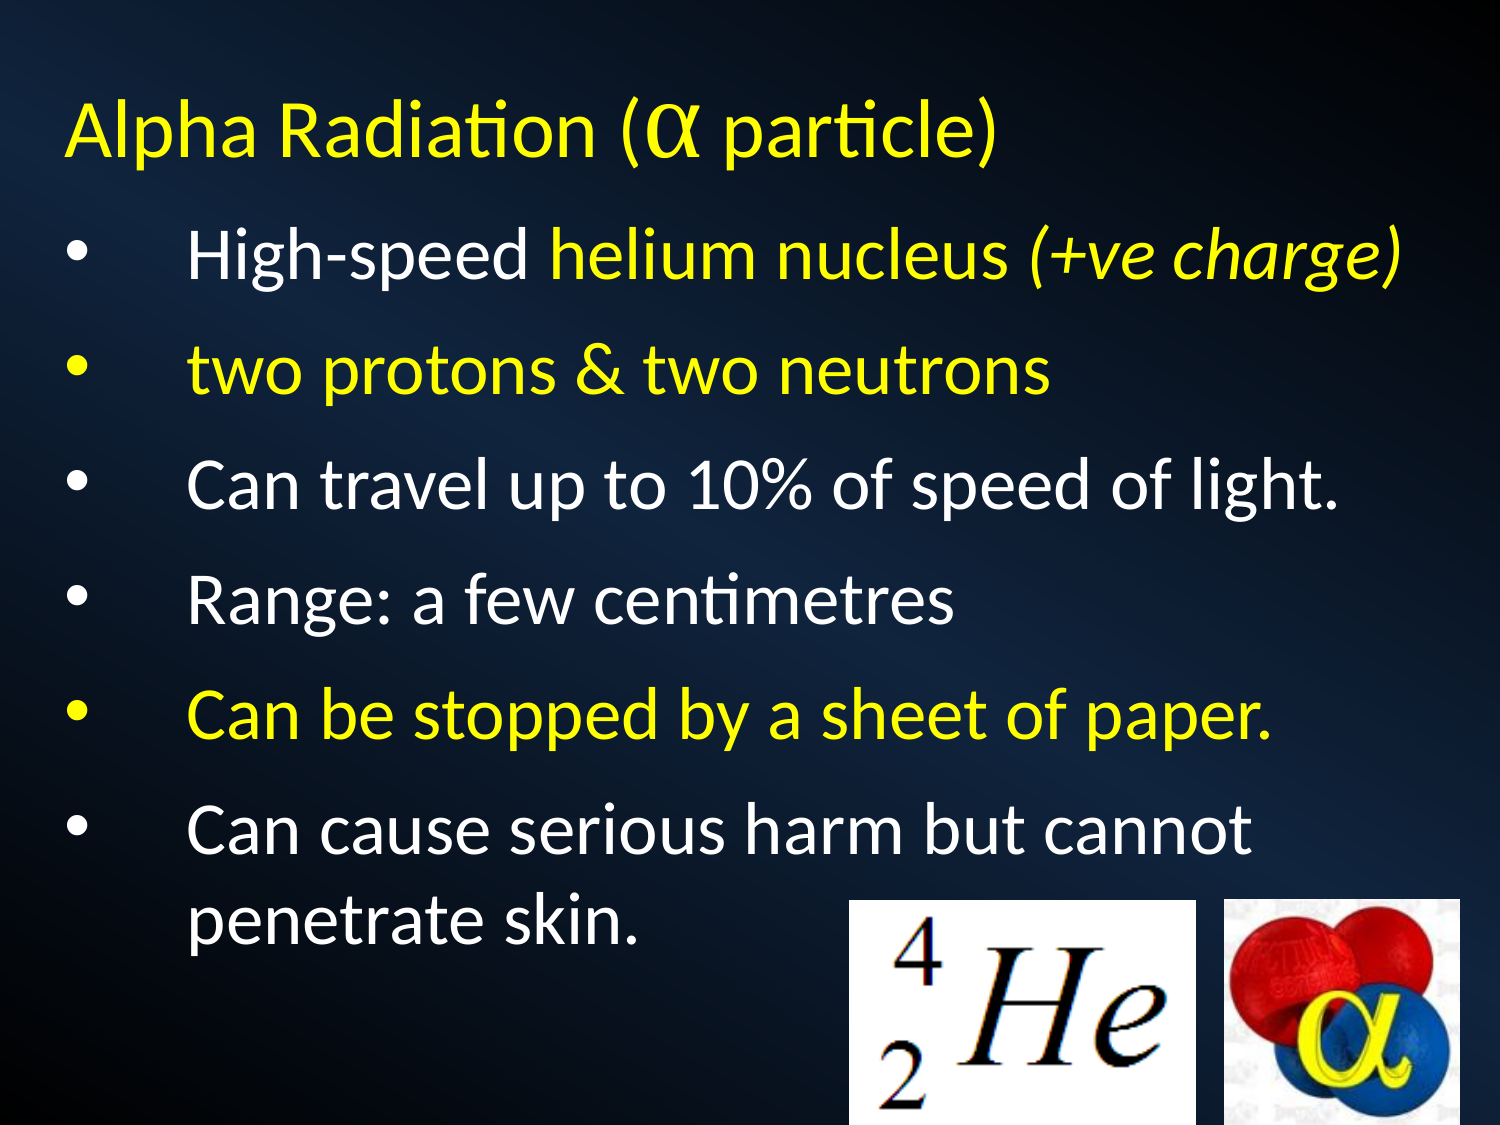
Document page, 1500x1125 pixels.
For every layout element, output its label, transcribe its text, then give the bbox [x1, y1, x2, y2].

text_box Alpha Radiation (α particle) High-speed helium nucleus (+ve charge) two protons & two neutrons Can travel up to 10% of speed of light. Range: a few centimetres Can be stopped by a sheet of paper. Can cause serious harm but cannot penetrate skin. [50, 37, 1450, 968]
picture [849, 900, 1196, 1125]
picture [1224, 899, 1460, 1125]
